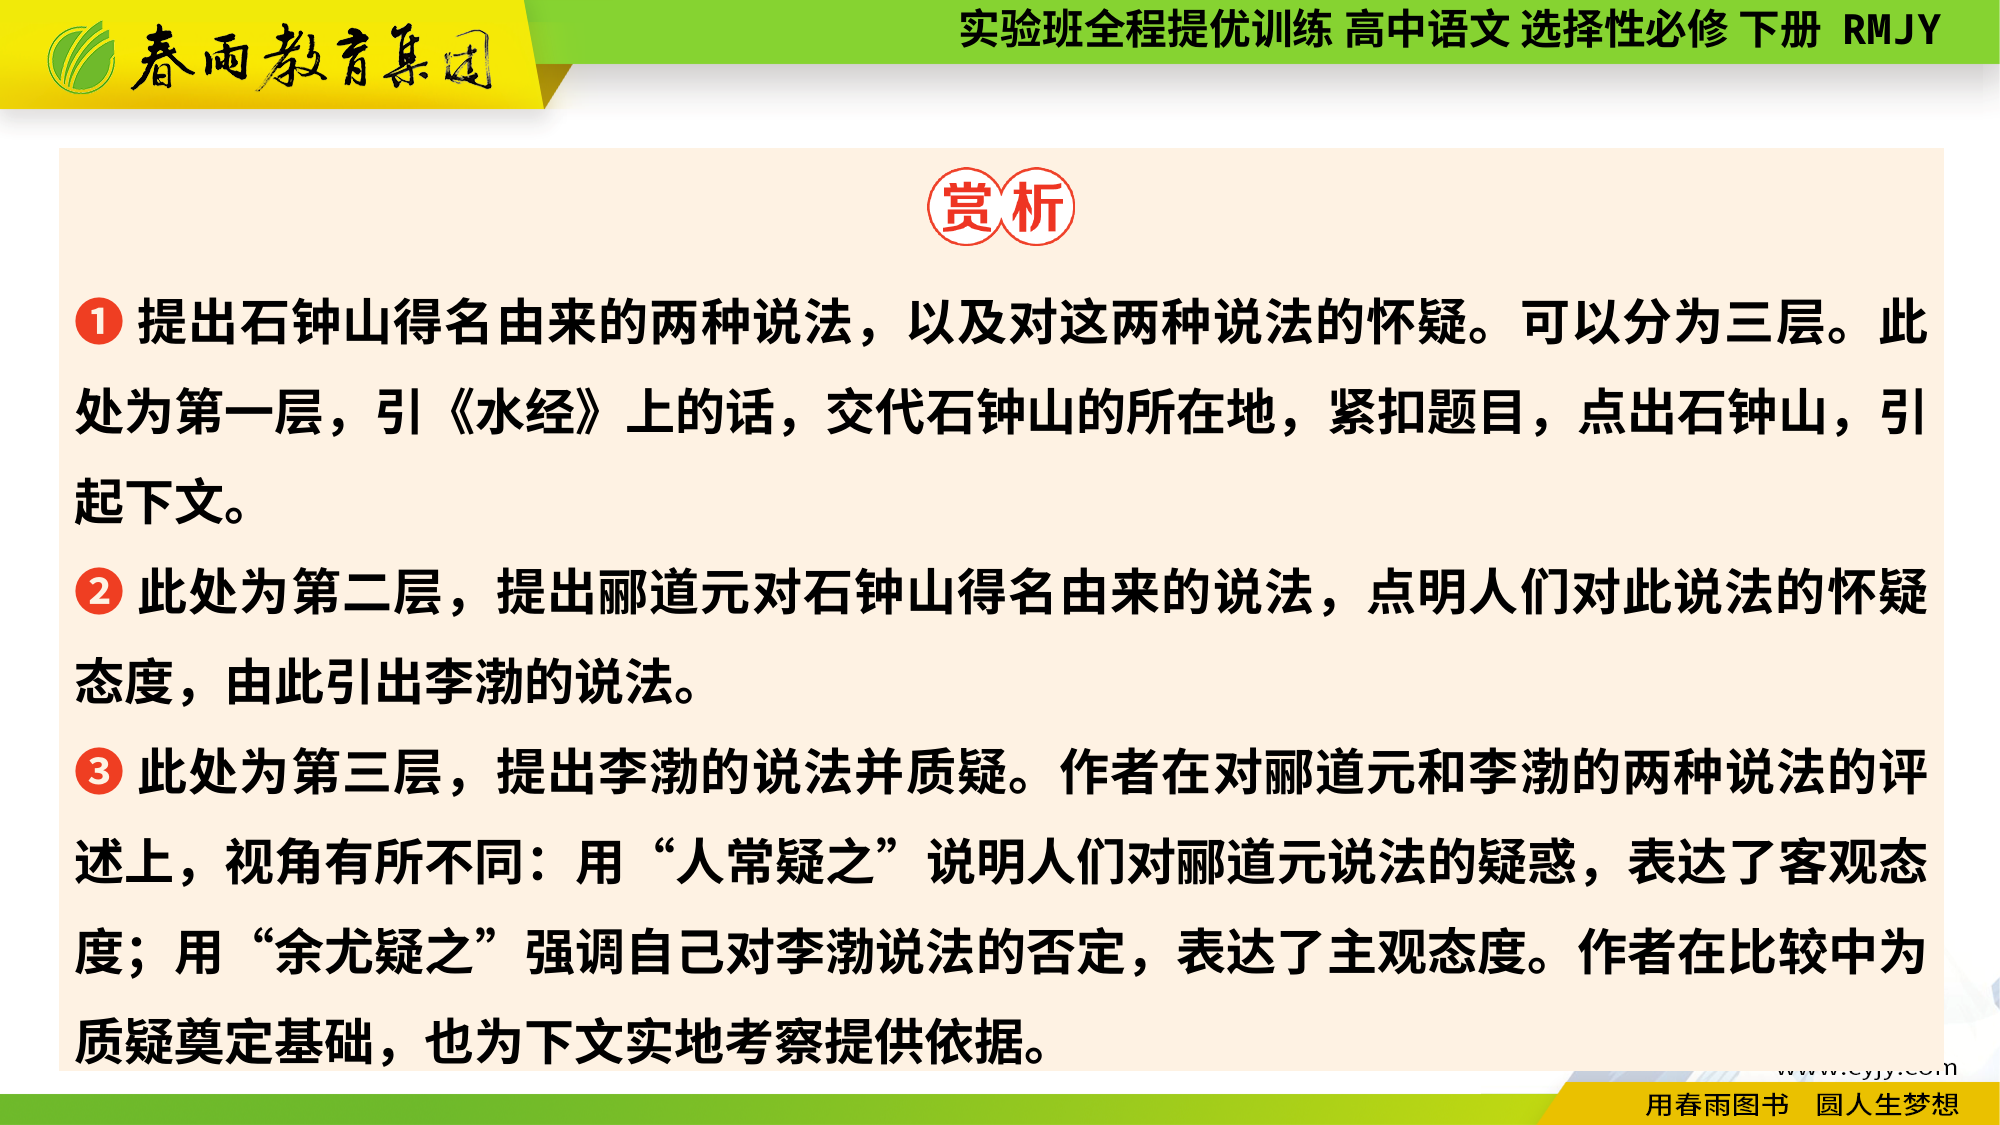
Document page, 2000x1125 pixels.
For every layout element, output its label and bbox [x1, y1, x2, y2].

text_box [58, 148, 1944, 1071]
picture [0, 0, 2000, 1125]
